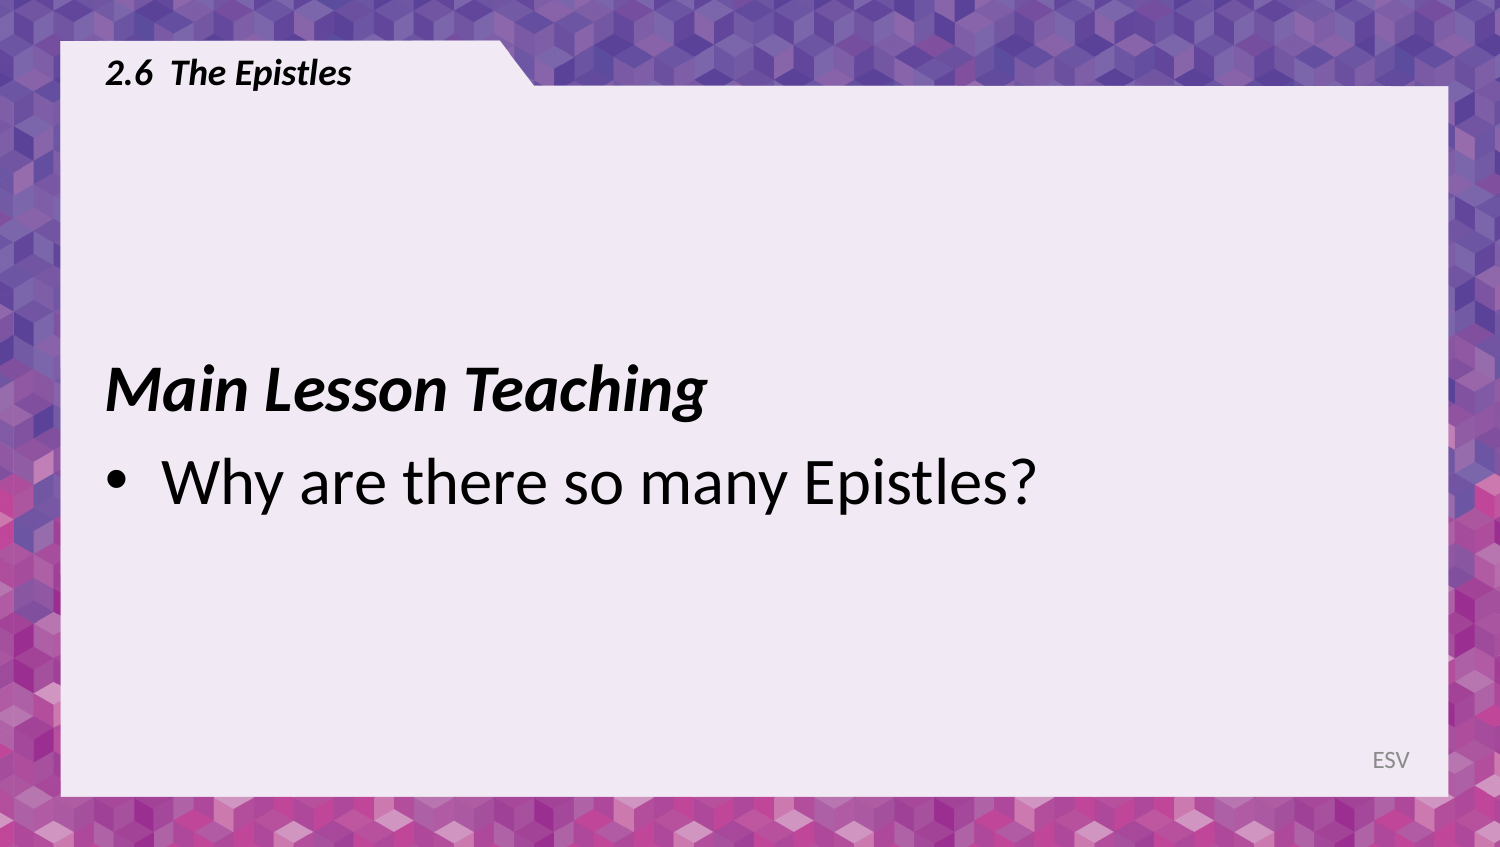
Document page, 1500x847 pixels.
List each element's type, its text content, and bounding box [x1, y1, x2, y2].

list Main Lesson Teaching Why are there so many Epistles? [89, 141, 1403, 722]
title 2.6 The Epistles [89, 33, 1420, 108]
footer ESV [950, 736, 1425, 782]
picture [0, 0, 1500, 847]
